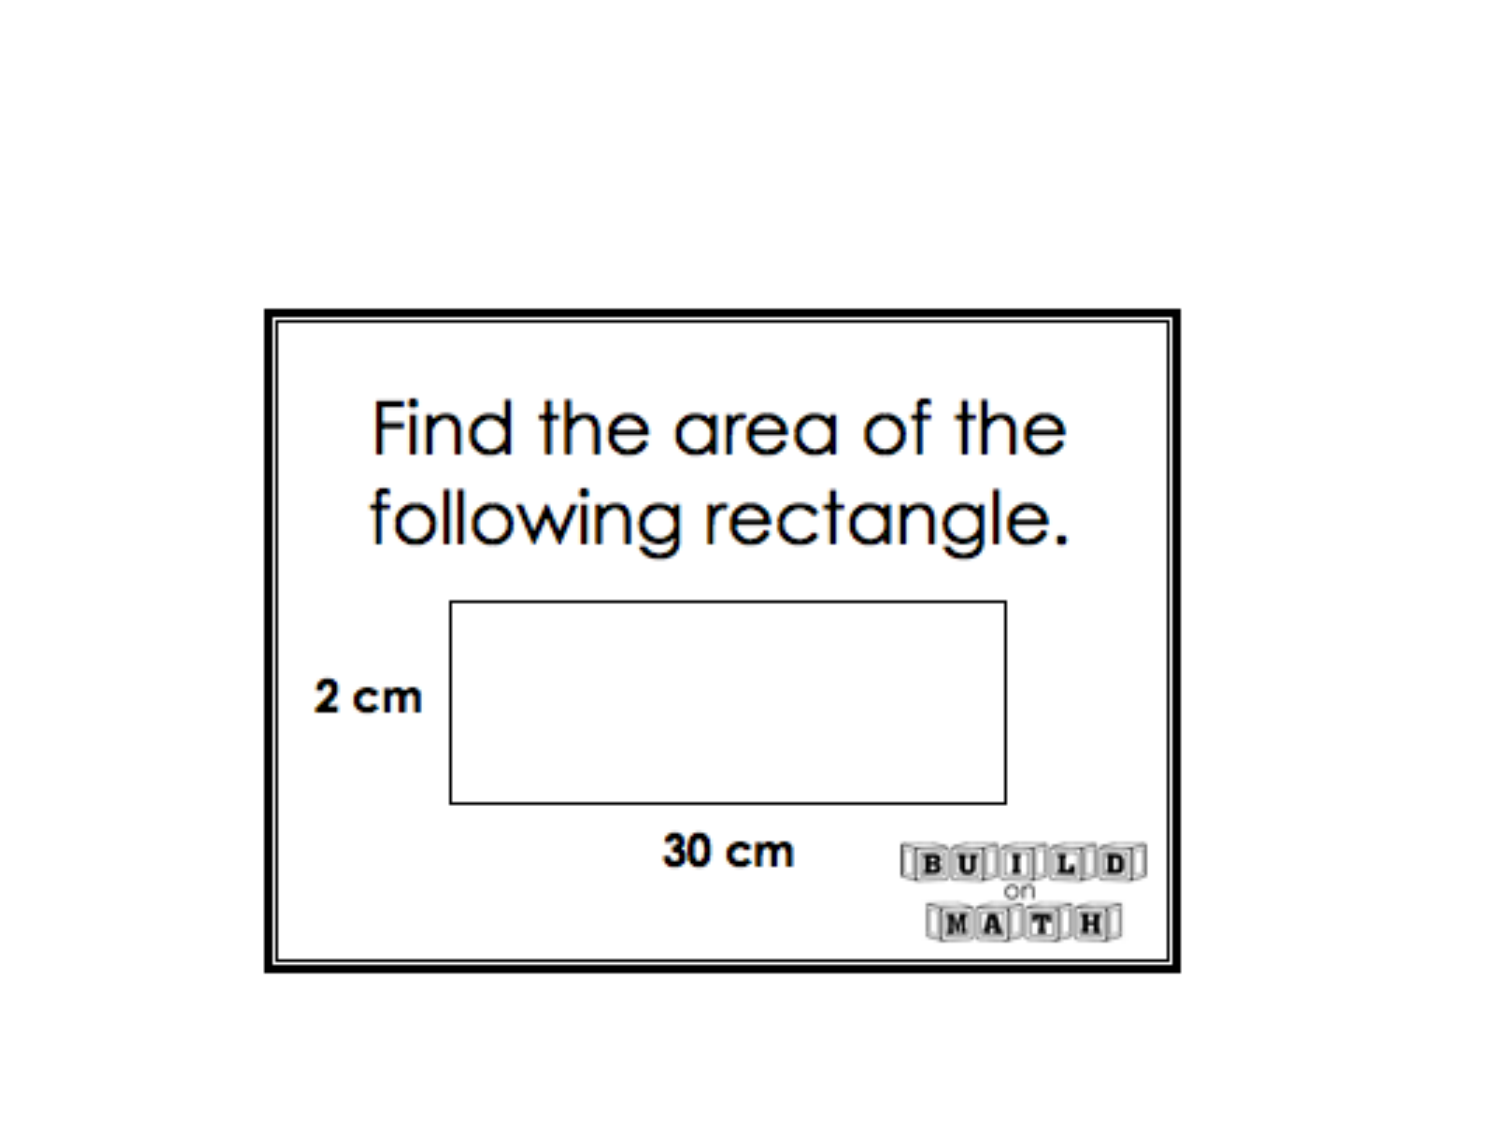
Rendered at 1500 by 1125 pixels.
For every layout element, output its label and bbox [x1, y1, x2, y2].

list [74, 262, 1426, 1006]
